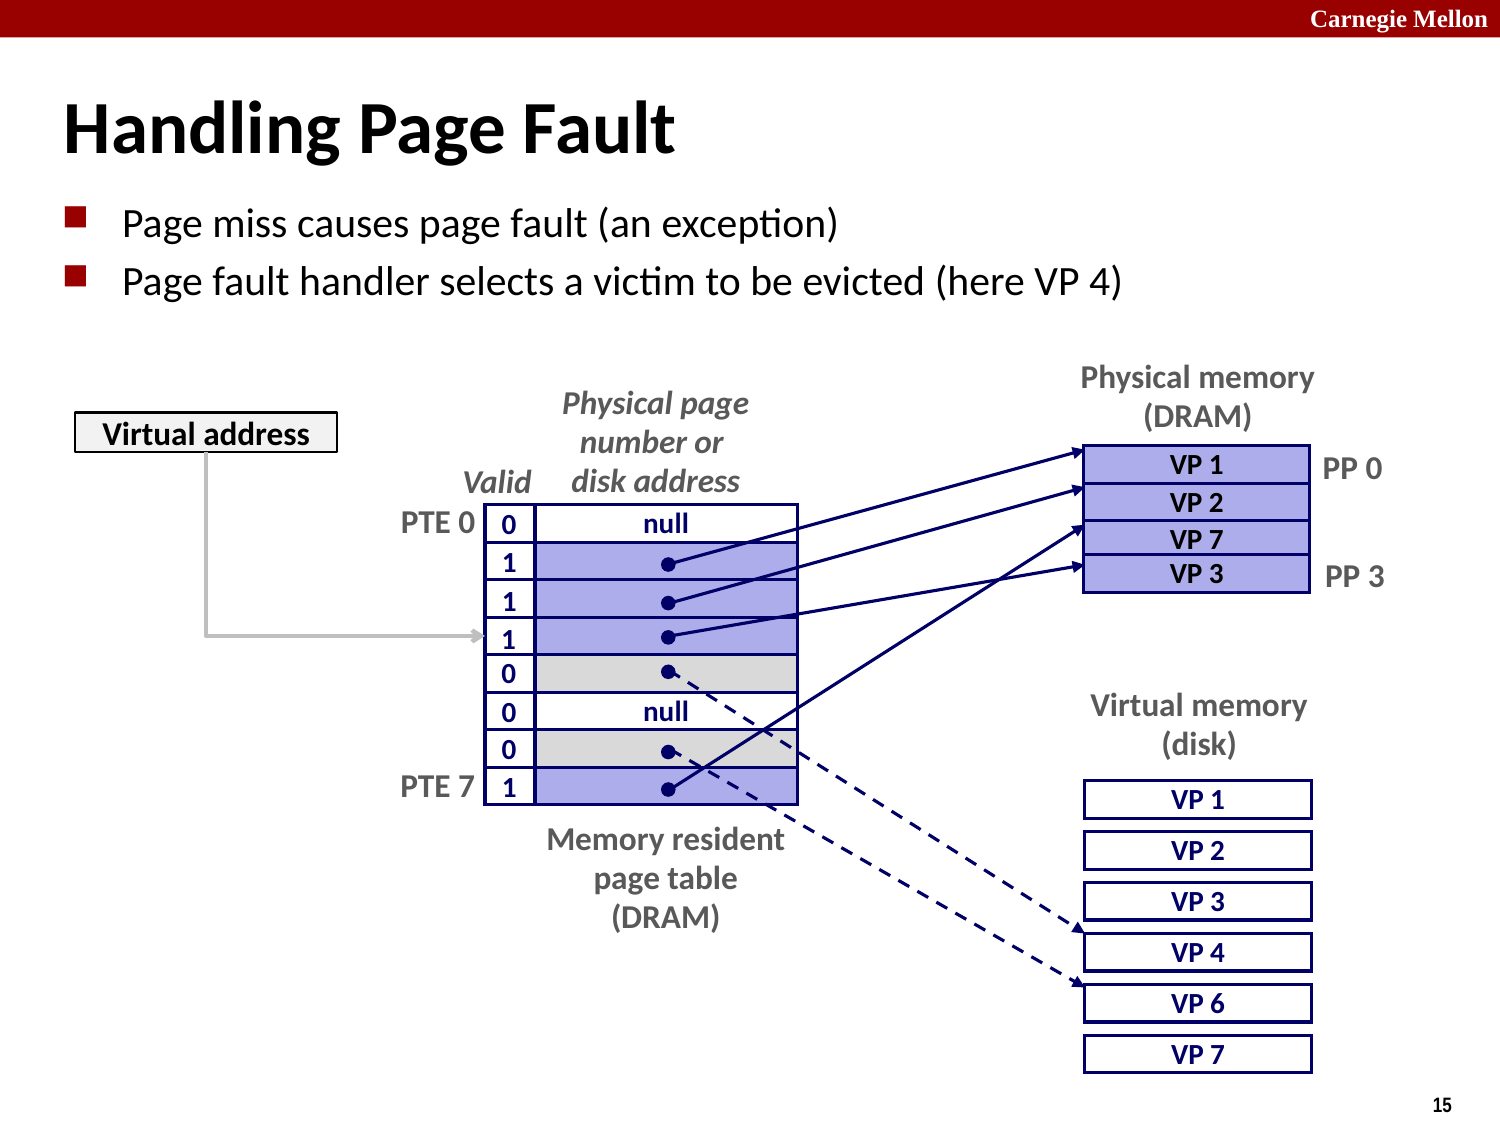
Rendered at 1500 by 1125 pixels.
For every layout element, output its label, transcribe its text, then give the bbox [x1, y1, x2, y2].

text_box 0 [486, 724, 532, 775]
text_box [999, 524, 1085, 579]
text_box [662, 631, 675, 644]
text_box [662, 745, 675, 759]
text_box 1 [487, 576, 532, 626]
text_box [535, 542, 798, 579]
text_box [662, 665, 675, 679]
text_box [675, 484, 1083, 602]
text_box Virtual memory (disk) [1075, 677, 1324, 772]
text_box VP 7 [1083, 521, 1310, 554]
text_box VP 6 [1084, 984, 1312, 1022]
text_box VP 2 [1083, 484, 1310, 521]
list Page miss causes page fault (an exception) Page fault handler selects a victim to be evicted (here VP 4) [50, 188, 1414, 313]
text_box PTE 0 [442, 494, 491, 549]
text_box [531, 654, 535, 693]
text_box 1 [487, 537, 532, 576]
title Handling Page Fault [48, 58, 1408, 188]
text_box VP 3 [1084, 882, 1312, 921]
text_box [662, 596, 675, 610]
text_box PP 0 [1307, 440, 1398, 495]
text_box [675, 446, 1083, 563]
text_box [535, 579, 798, 617]
text_box [662, 558, 675, 571]
text_box [535, 730, 761, 767]
text_box PTE 7 [385, 758, 490, 814]
text_box VP 2 [1084, 831, 1312, 870]
text_box PP 3 [1310, 548, 1400, 603]
text_box VP 1 [1083, 445, 1310, 484]
text_box [707, 730, 798, 767]
text_box VP 1 [1084, 780, 1312, 819]
text_box Memory resident page table (DRAM) [531, 811, 801, 944]
text_box VP 4 [1084, 933, 1312, 971]
text_box [1066, 975, 1084, 988]
text_box 0 [486, 687, 532, 724]
text_box [531, 617, 535, 654]
text_box [670, 560, 1085, 637]
text_box [1071, 921, 1085, 934]
text_box VP 7 [1084, 1035, 1312, 1073]
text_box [253, 404, 438, 684]
text_box null [535, 504, 798, 542]
text_box Virtual address [75, 412, 248, 453]
text_box [535, 654, 798, 693]
text_box VP 3 [1083, 554, 1310, 593]
text_box [535, 617, 798, 654]
text_box 0 [486, 648, 531, 687]
text_box [535, 767, 798, 805]
text_box 1 [486, 614, 531, 648]
text_box null [535, 693, 798, 730]
text_box 0 [491, 499, 532, 537]
text_box 1 [490, 775, 532, 813]
text_box Physical memory (DRAM) [1065, 349, 1330, 444]
text_box Physical page number or disk address [547, 375, 765, 508]
text_box [662, 783, 675, 796]
text_box Valid [447, 454, 560, 509]
